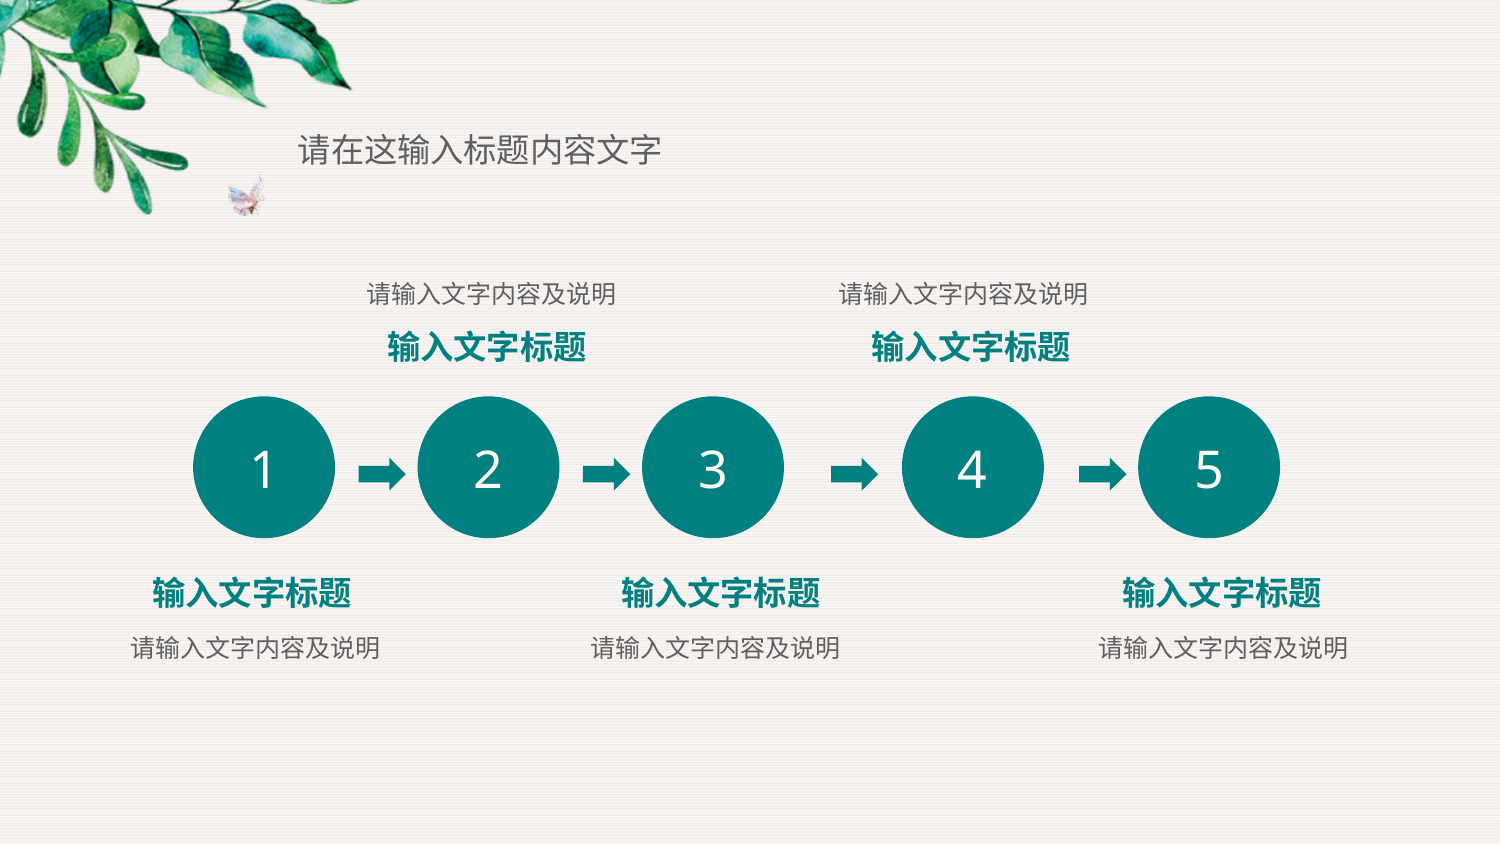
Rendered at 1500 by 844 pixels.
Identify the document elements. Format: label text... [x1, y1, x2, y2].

text_box 输入文字标题 [831, 319, 1112, 374]
text_box 5 [1138, 396, 1281, 539]
text_box [582, 457, 631, 491]
text_box [831, 457, 879, 491]
text_box 输入文字标题 [580, 565, 862, 609]
text_box 3 [642, 396, 784, 539]
picture [0, 0, 385, 245]
text_box 请输入文字内容及说明 [5, 609, 466, 670]
text_box 输入文字标题 [1081, 565, 1363, 609]
text_box 请在这输入标题内容文字 [427, 122, 918, 177]
text_box 请输入文字内容及说明 [974, 609, 1474, 670]
text_box 请输入文字内容及说明 [714, 256, 1214, 317]
text_box [358, 457, 406, 491]
text_box [1079, 457, 1127, 491]
text_box 请输入文字内容及说明 [242, 256, 714, 317]
text_box 1 [193, 396, 336, 539]
text_box 输入文字标题 [346, 319, 628, 374]
text_box 4 [901, 396, 1044, 539]
text_box 输入文字标题 [111, 565, 393, 609]
text_box 2 [417, 396, 560, 539]
text_box 请输入文字内容及说明 [466, 609, 966, 670]
